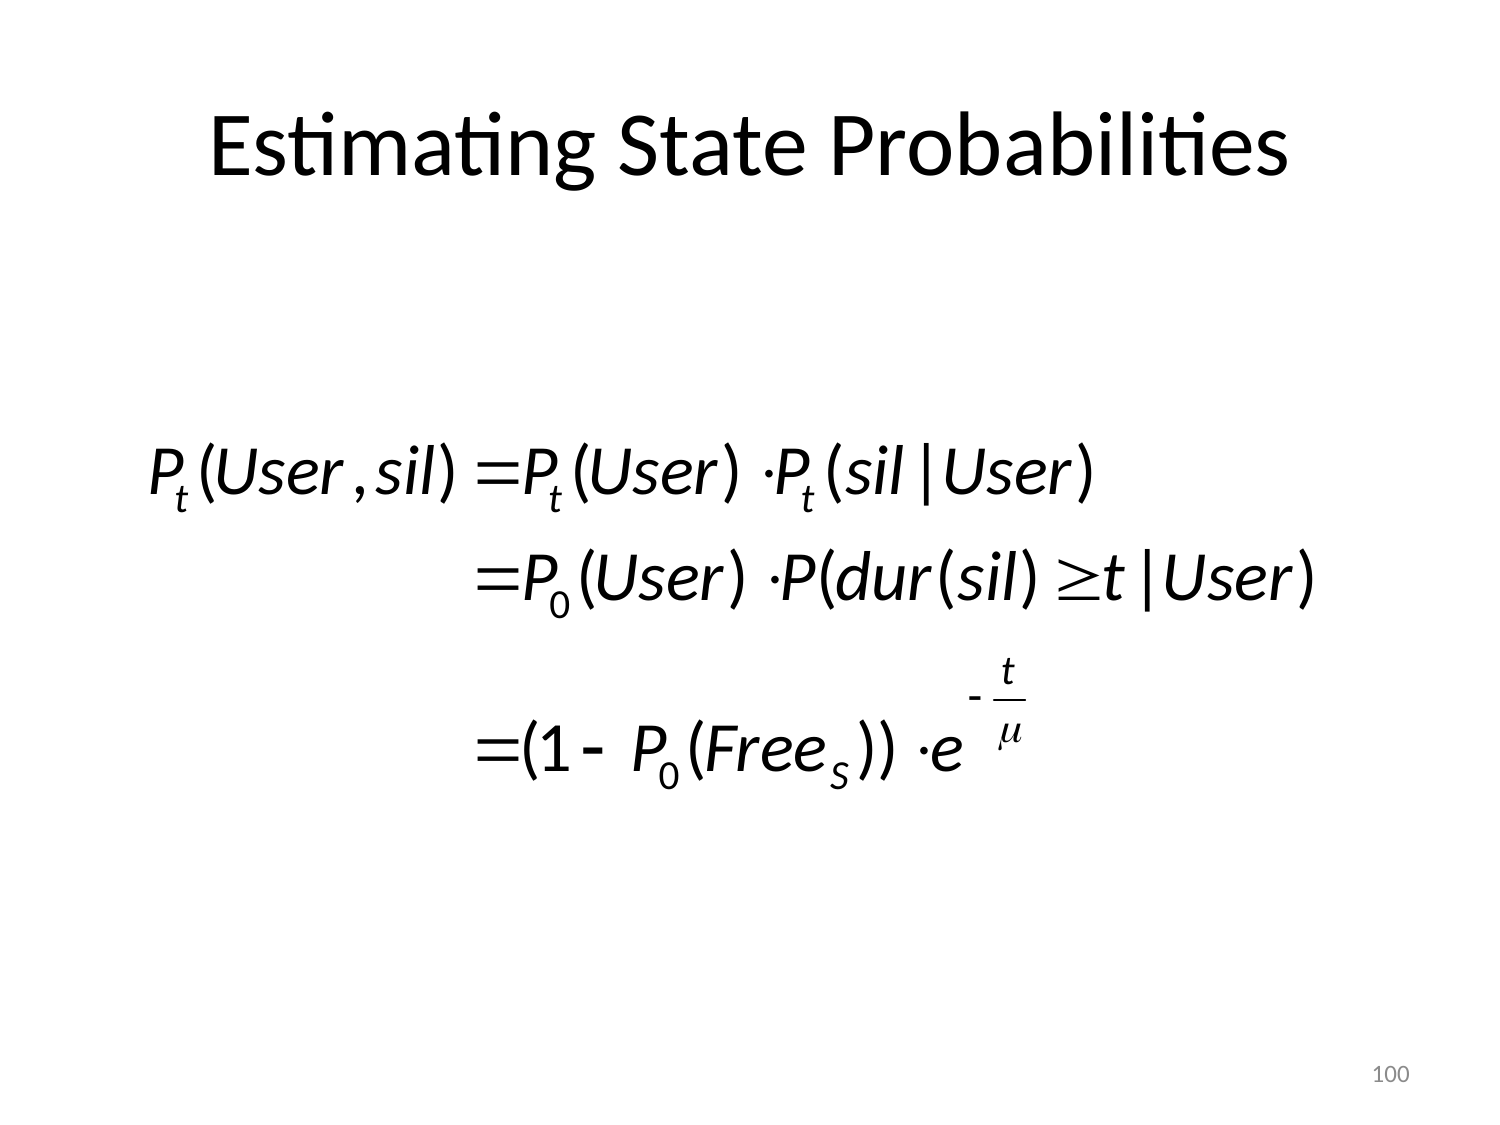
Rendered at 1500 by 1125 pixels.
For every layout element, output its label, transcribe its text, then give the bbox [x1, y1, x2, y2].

slide_number 100 [1074, 1042, 1425, 1103]
title Estimating State Probabilities [75, 45, 1425, 233]
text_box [138, 429, 1327, 807]
